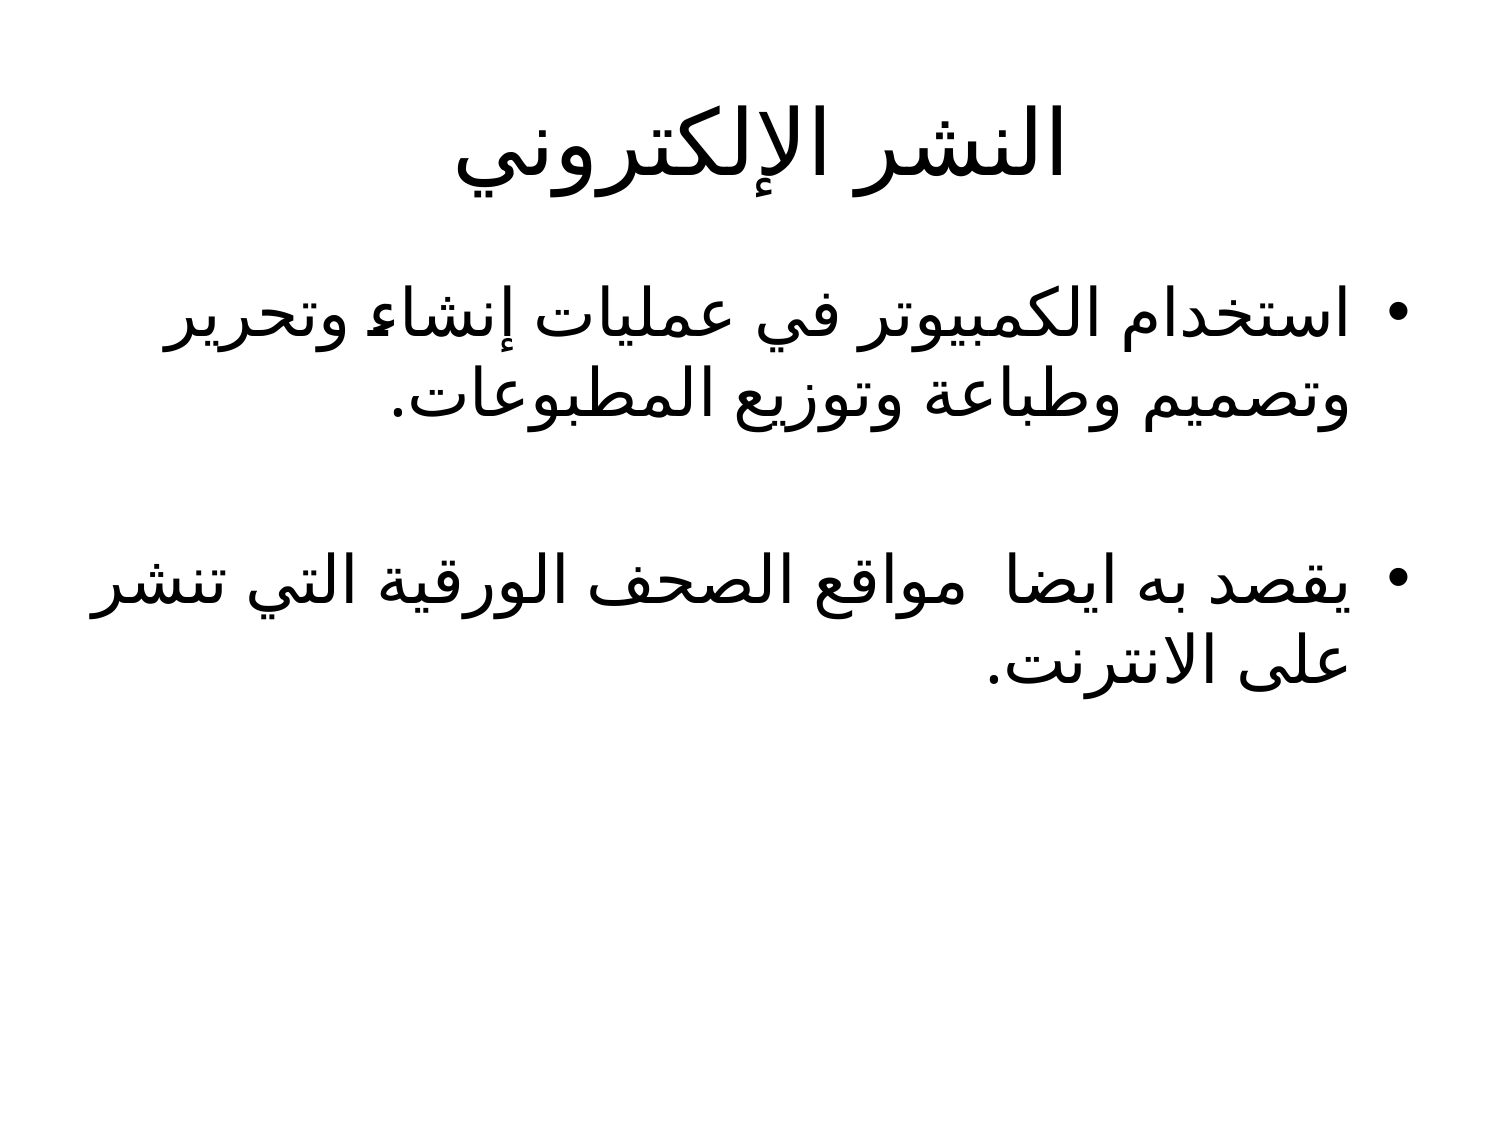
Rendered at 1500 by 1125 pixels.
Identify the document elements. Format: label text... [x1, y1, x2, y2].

title النشر الإلكتروني [75, 45, 1425, 233]
list استخدام الكمبيوتر في عمليات إنشاء وتحرير وتصميم وطباعة وتوزيع المطبوعات. يقصد به ايضا مواقع الصحف الورقية التي تنشر على الانترنت. [75, 262, 1425, 1005]
